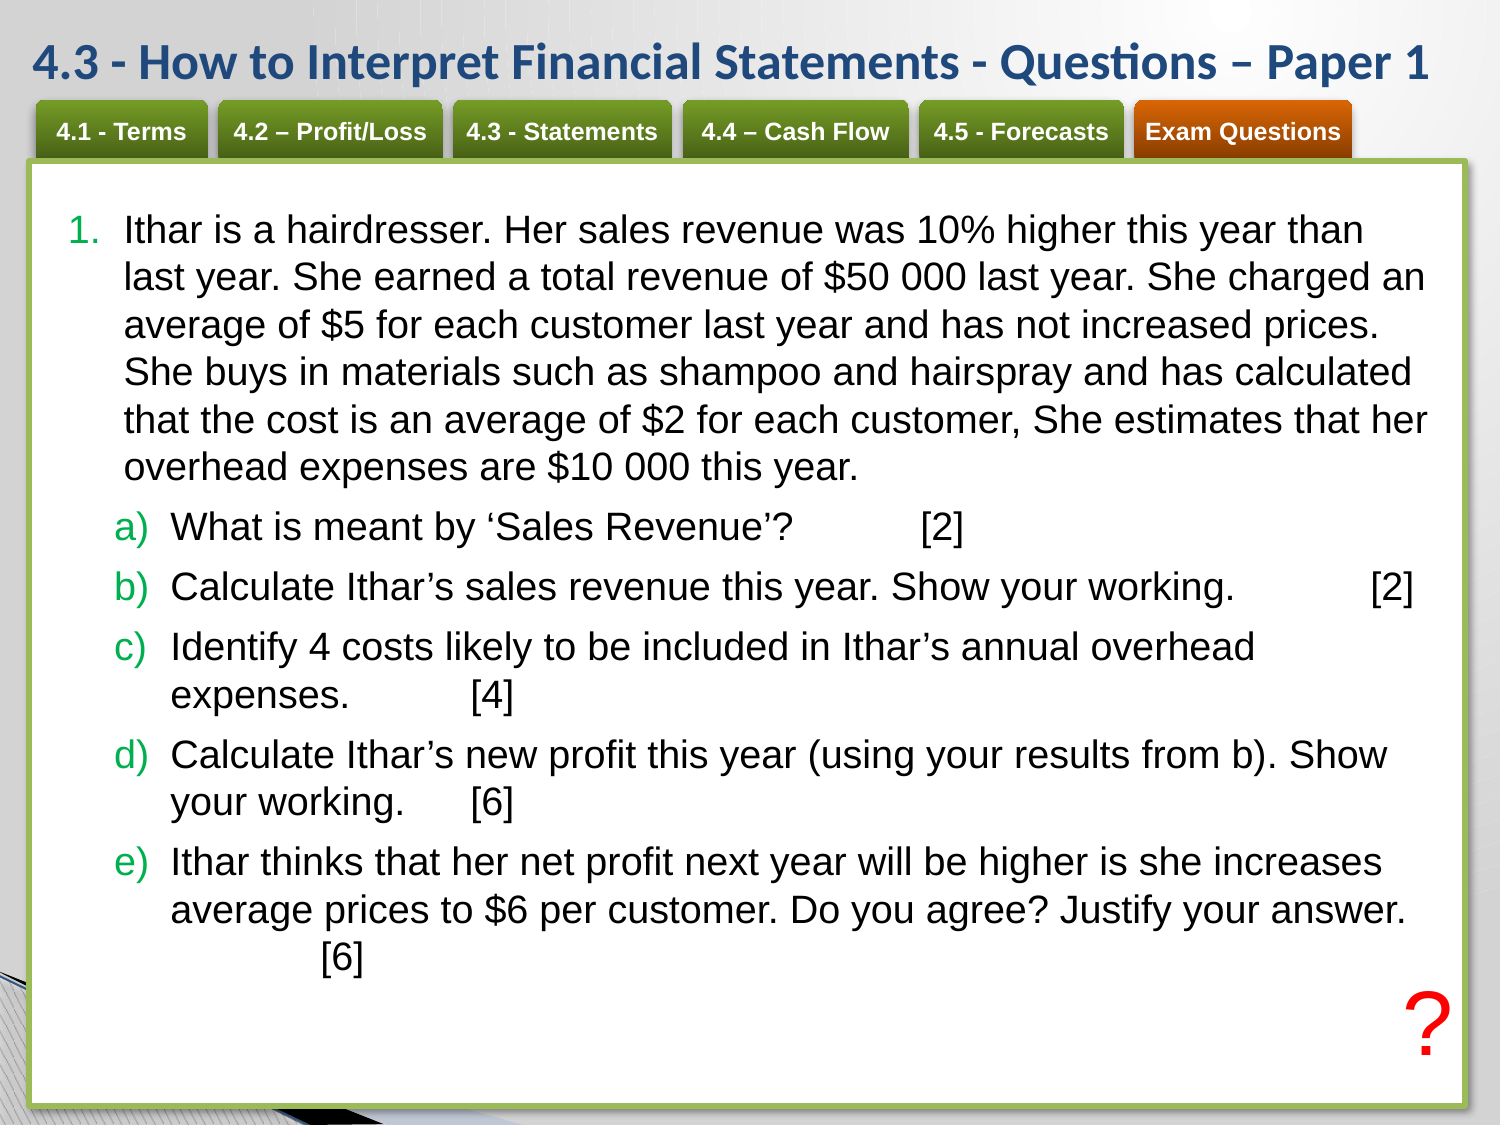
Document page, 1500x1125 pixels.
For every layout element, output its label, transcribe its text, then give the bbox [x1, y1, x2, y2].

text_box Ithar is a hairdresser. Her sales revenue was 10% higher this year than last year. She earned a total revenue of $50 000 last year. She charged an average of $5 for each customer last year and has not increased prices. She buys in materials such as shampoo and hairspray and has calculated that the cost is an average of $2 for each customer, She estimates that her overhead expenses are $10 000 this year. What is meant by ‘Sales Revenue’? [2] Calculate Ithar’s sales revenue this year. Show your working. [2] Identify 4 costs likely to be included in Ithar’s annual overhead expenses. [4] Calculate Ithar’s new profit this year (using your results from b). Show your working. [6] Ithar thinks that her net profit next year will be higher is she increases average prices to $6 per customer. Do you agree? Justify your answer. [6] [53, 196, 1447, 986]
picture [281, 1114, 303, 1125]
title 4.3 - How to Interpret Financial Statements - Questions – Paper 1 [17, 7, 1471, 110]
text_box ? [1387, 956, 1447, 1081]
